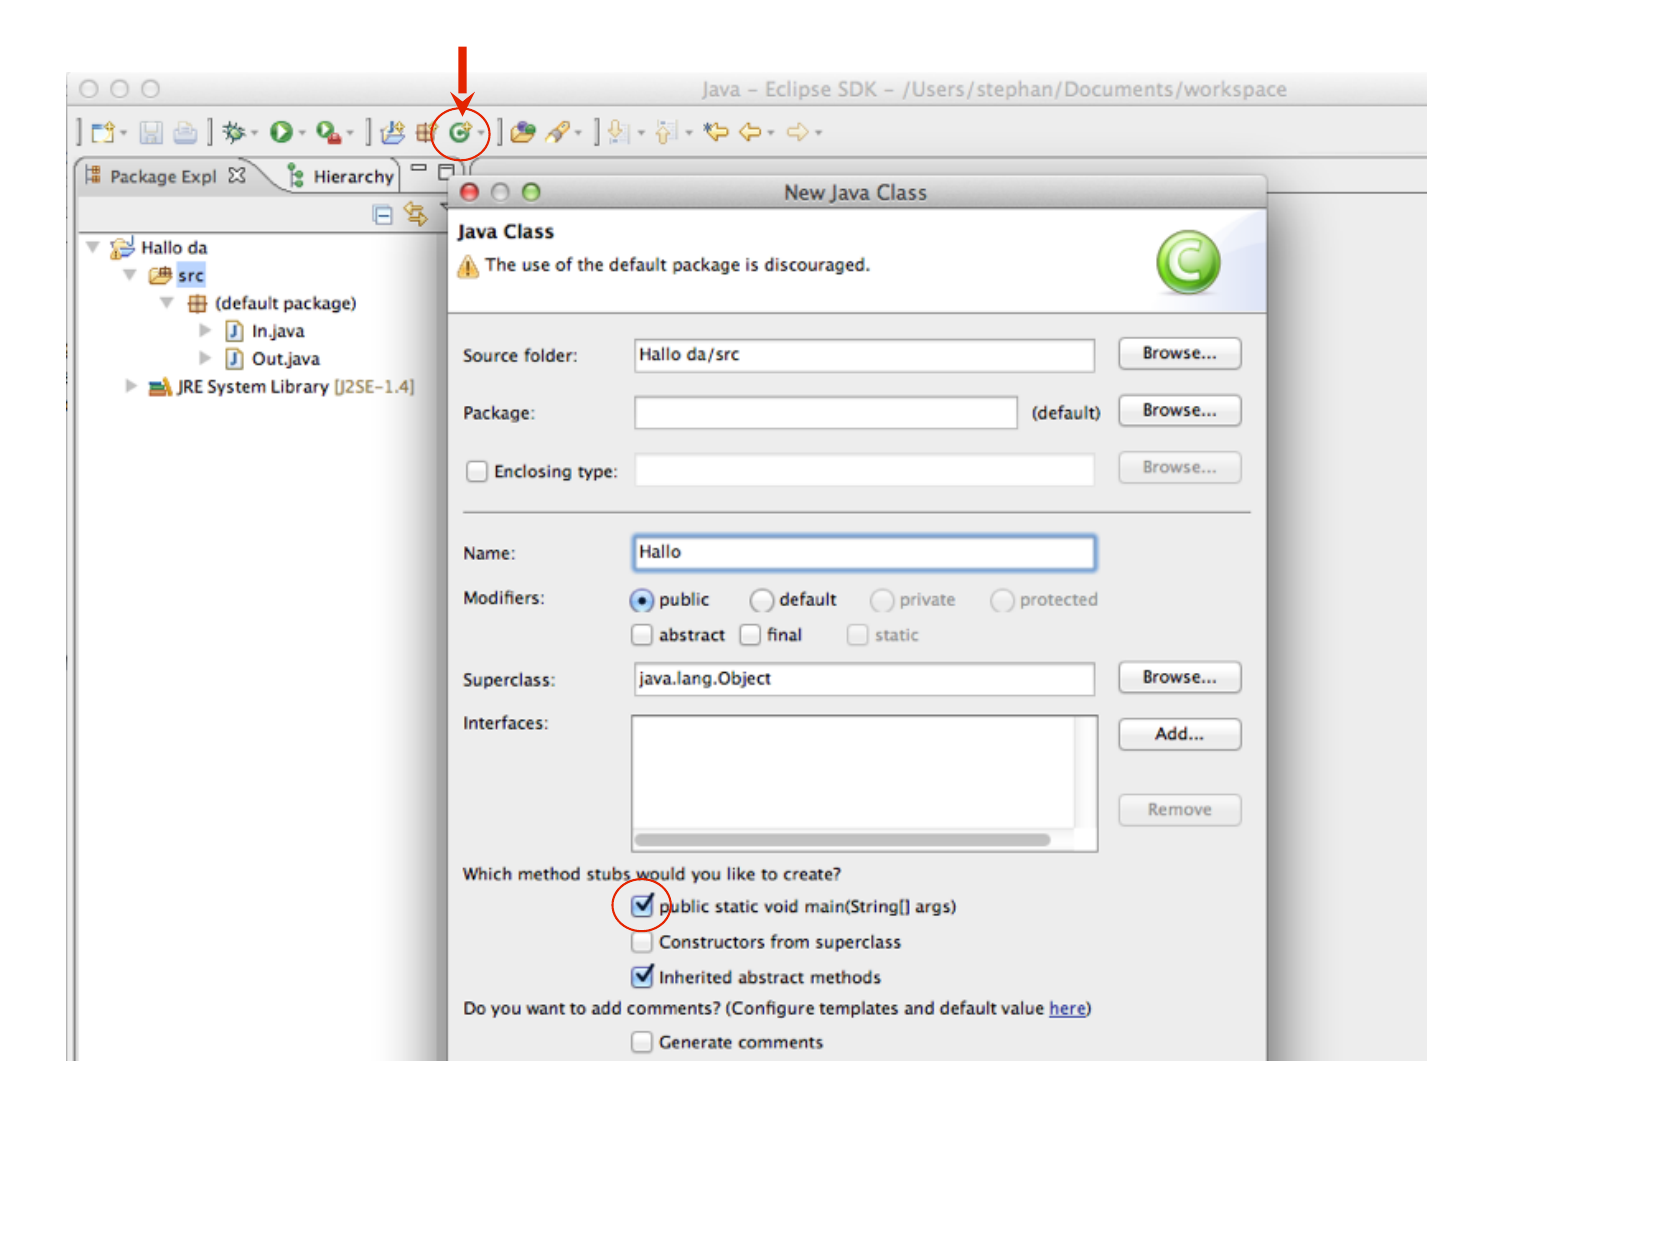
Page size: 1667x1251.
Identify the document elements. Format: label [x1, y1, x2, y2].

picture [66, 72, 1427, 1061]
